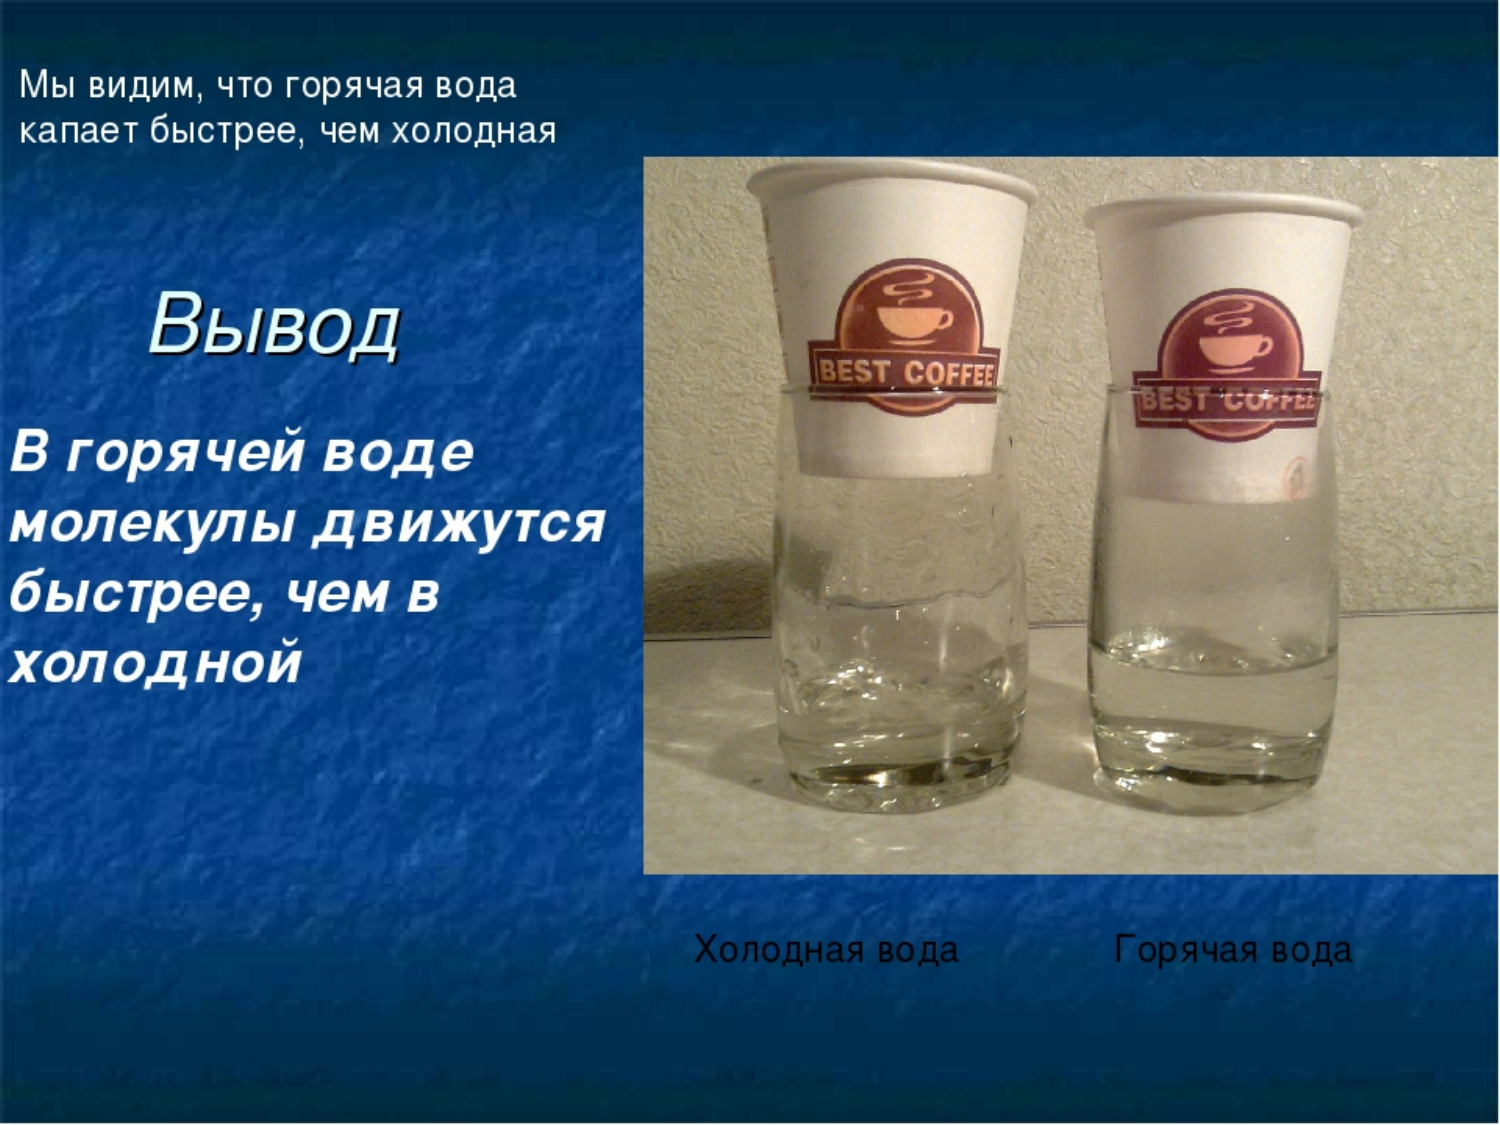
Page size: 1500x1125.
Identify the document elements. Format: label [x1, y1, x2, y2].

list [0, 0, 1500, 1125]
